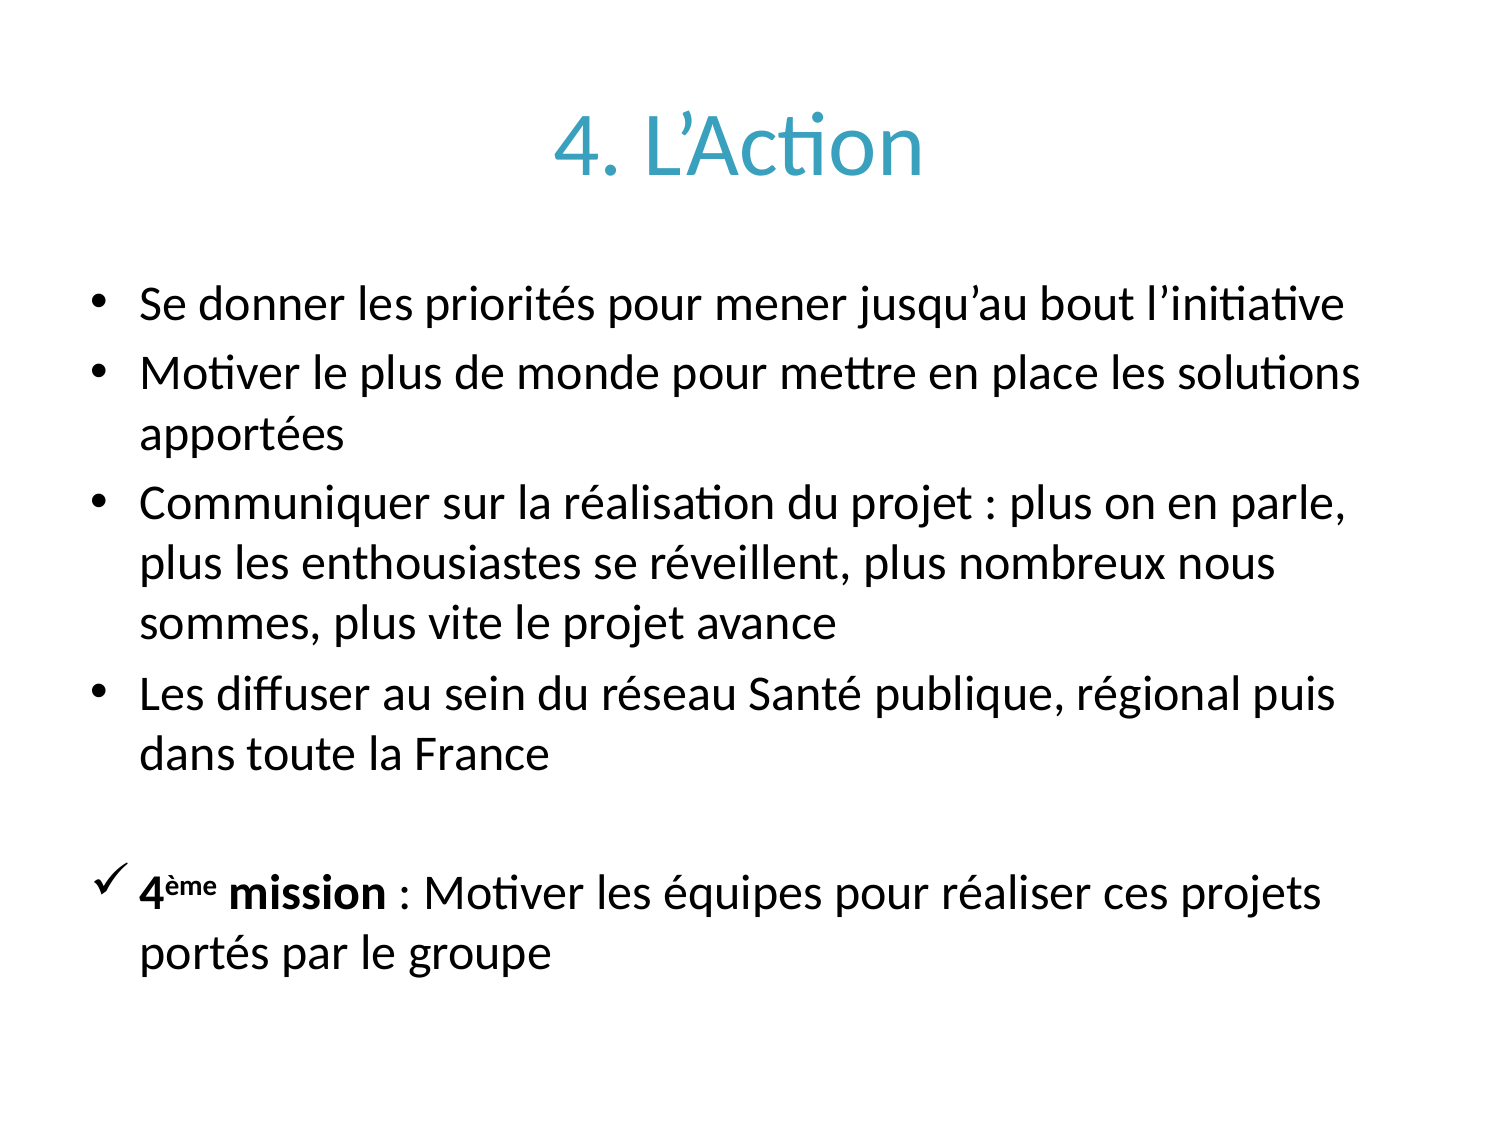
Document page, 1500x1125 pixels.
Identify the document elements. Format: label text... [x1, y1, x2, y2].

list Se donner les priorités pour mener jusqu’au bout l’initiative Motiver le plus de monde pour mettre en place les solutions apportées Communiquer sur la réalisation du projet : plus on en parle, plus les enthousiastes se réveillent, plus nombreux nous sommes, plus vite le projet avance Les diffuser au sein du réseau Santé publique, régional puis dans toute la France 4ème mission : Motiver les équipes pour réaliser ces projets portés par le groupe [75, 262, 1425, 1005]
title 4. L’Action [75, 45, 1425, 233]
